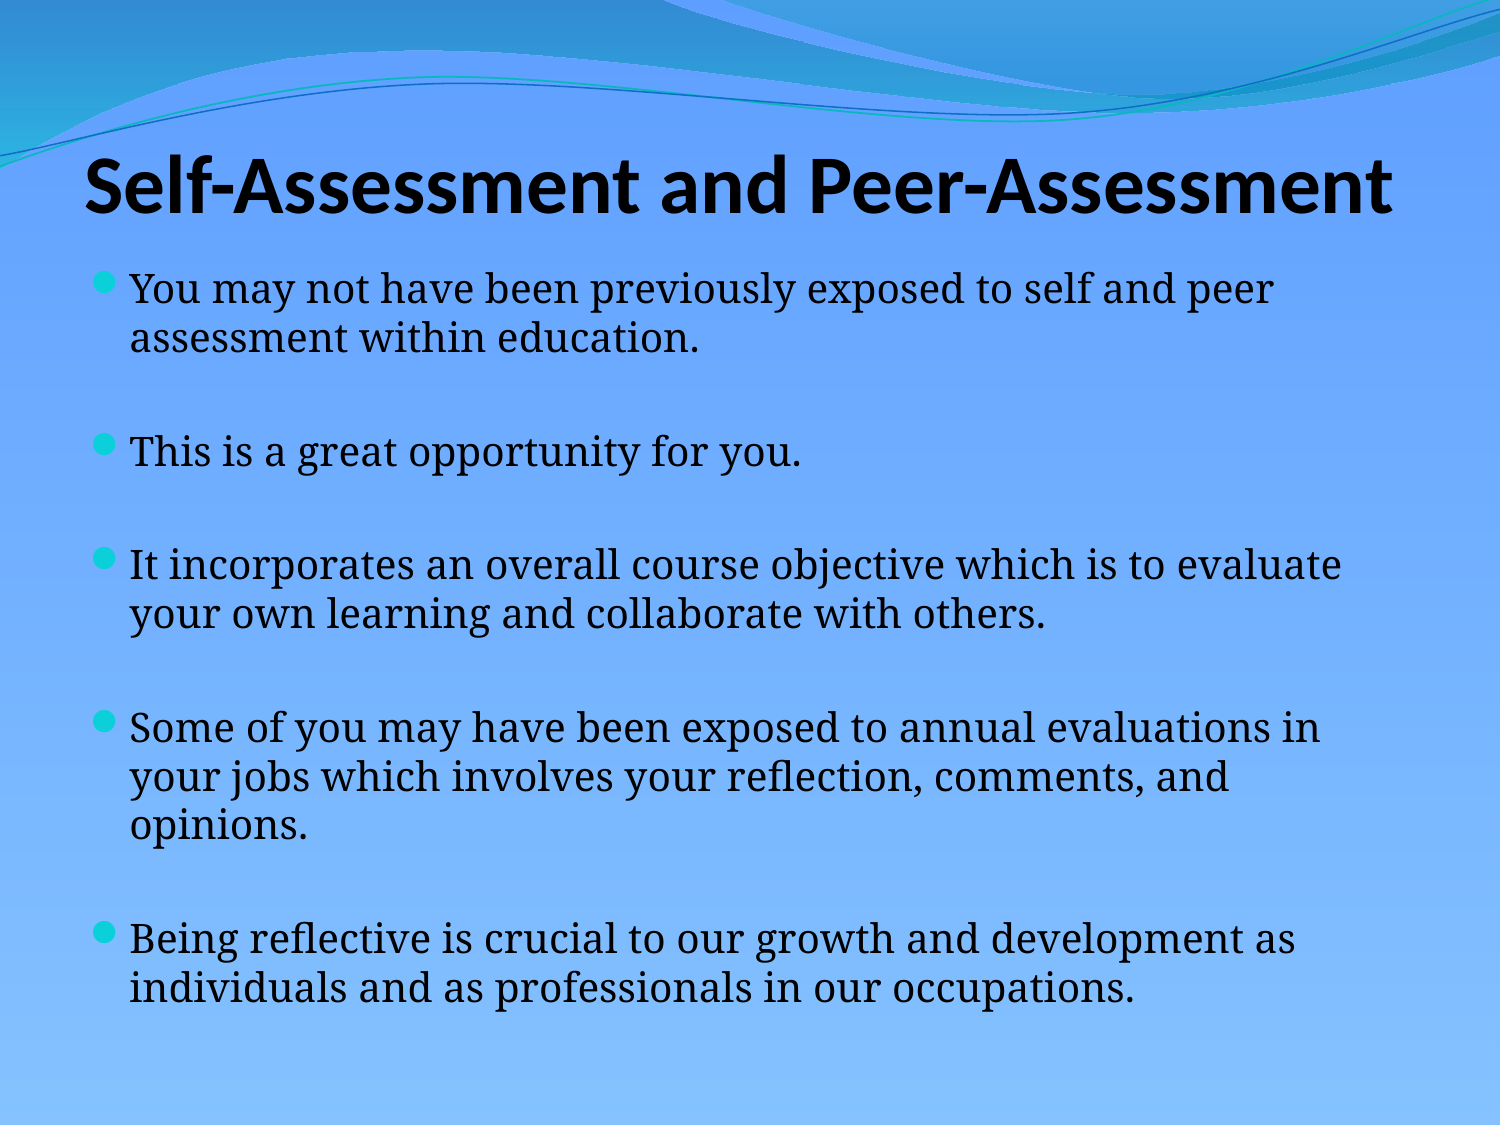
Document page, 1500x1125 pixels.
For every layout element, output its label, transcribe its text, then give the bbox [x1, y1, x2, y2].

list You may not have been previously exposed to self and peer assessment within education. This is a great opportunity for you. It incorporates an overall course objective which is to evaluate your own learning and collaborate with others. Some of you may have been exposed to annual evaluations in your jobs which involves your reflection, comments, and opinions. Being reflective is crucial to our growth and development as individuals and as professionals in our occupations. [75, 255, 1425, 1083]
title Self-Assessment and Peer-Assessment [64, 42, 1415, 231]
